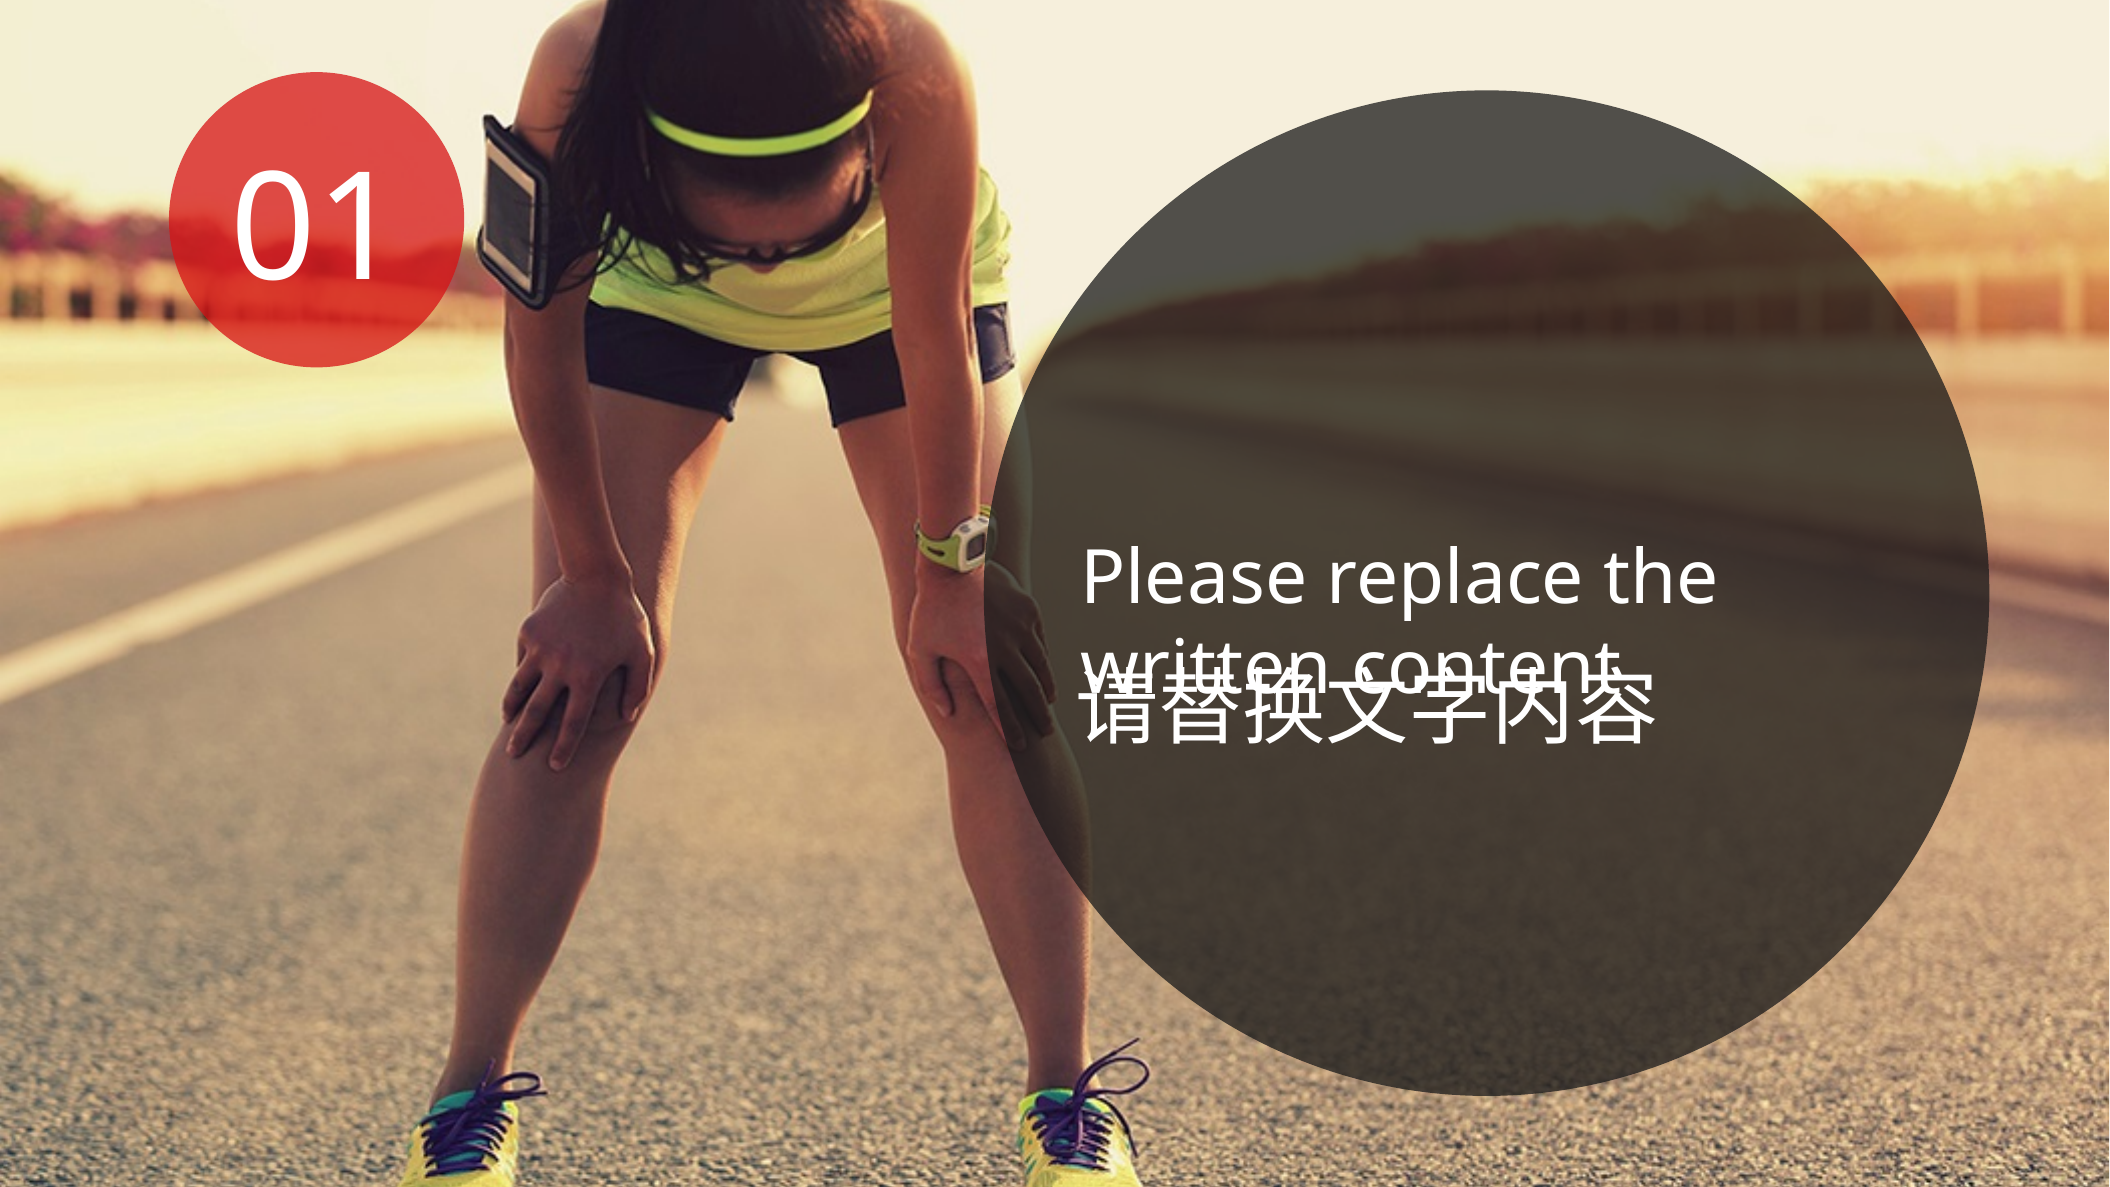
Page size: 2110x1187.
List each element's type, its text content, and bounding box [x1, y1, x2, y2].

text_box [982, 89, 1991, 1097]
text_box 请替换文字内容 [1033, 627, 1673, 762]
text_box Please replace the written content [1065, 521, 1973, 716]
text_box [0, 0, 2110, 1187]
text_box 01 [167, 71, 466, 369]
